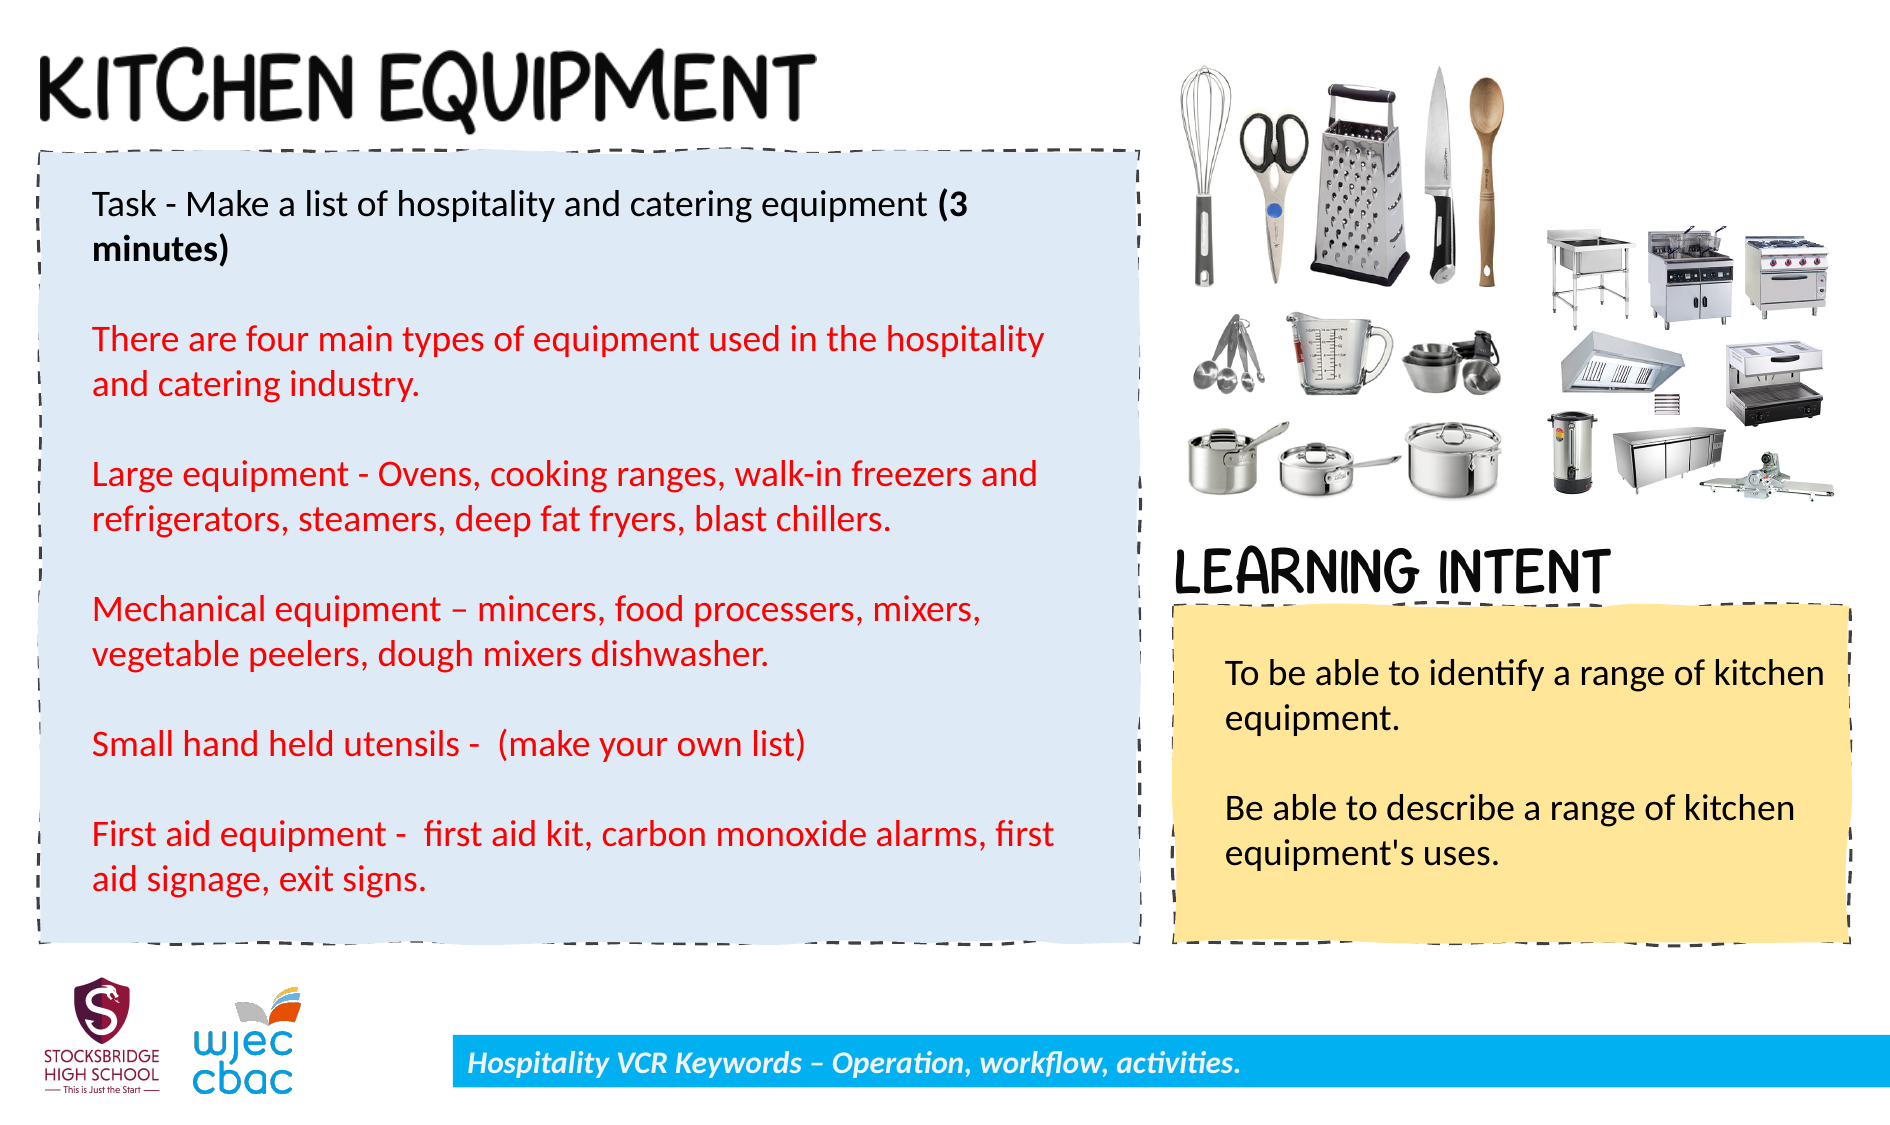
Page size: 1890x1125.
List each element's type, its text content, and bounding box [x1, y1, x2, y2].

text_box [1171, 602, 1852, 947]
text_box Hospitality VCR Keywords – Operation, workflow, activities. [1119, 1034, 1890, 1088]
text_box To be able to identify a range of kitchen equipment. Be able to describe a range of kitchen equipment's uses. [1210, 640, 1842, 881]
text_box Task - Make a list of hospitality and catering equipment (3 minutes) There are four main types of equipment used in the hospitality and catering industry. Large equipment - Ovens, cooking ranges, walk-in freezers and refrigerators, steamers, deep fat fryers, blast chillers. Mechanical equipment – mincers, food processers, mixers, vegetable peelers, dough mixers dishwasher. Small hand held utensils - (make your own list) First aid equipment - first aid kit, carbon monoxide alarms, first aid signage, exit signs. [77, 171, 1119, 1125]
picture [1179, 46, 1880, 540]
picture [1175, 545, 1611, 594]
text_box [36, 147, 1142, 944]
picture [249, 1074, 262, 1089]
picture [40, 46, 817, 136]
picture [224, 1074, 236, 1090]
picture [39, 975, 165, 1095]
picture [193, 987, 301, 1094]
